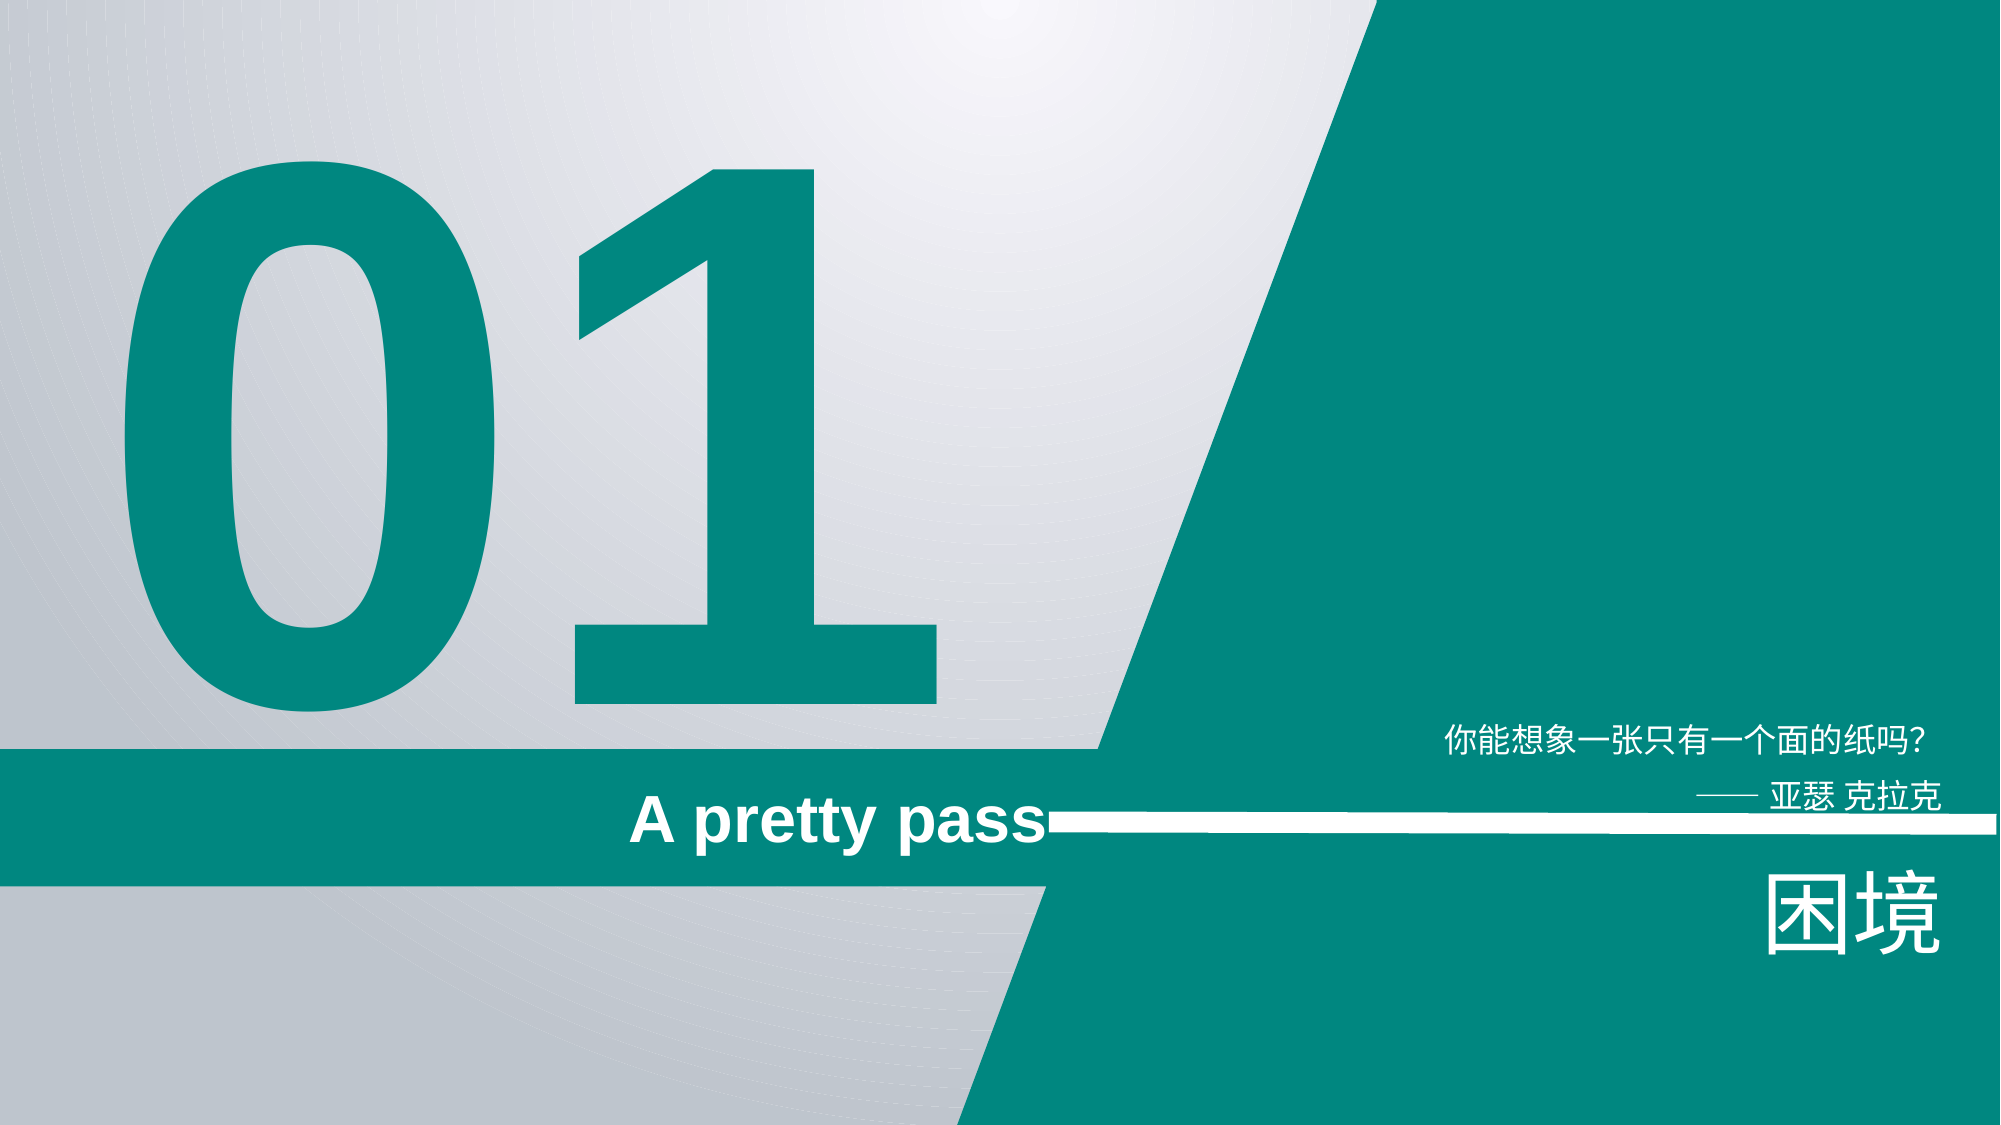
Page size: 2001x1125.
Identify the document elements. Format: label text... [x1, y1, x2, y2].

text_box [1048, 821, 1997, 825]
text_box A pretty pass [595, 768, 1064, 864]
text_box 01 [79, 0, 974, 748]
text_box 困境 [1746, 848, 2000, 974]
text_box 你能想象一张只有一个面的纸吗？ ——亚瑟 克拉克 [1368, 695, 1958, 821]
text_box [0, 0, 2000, 1125]
